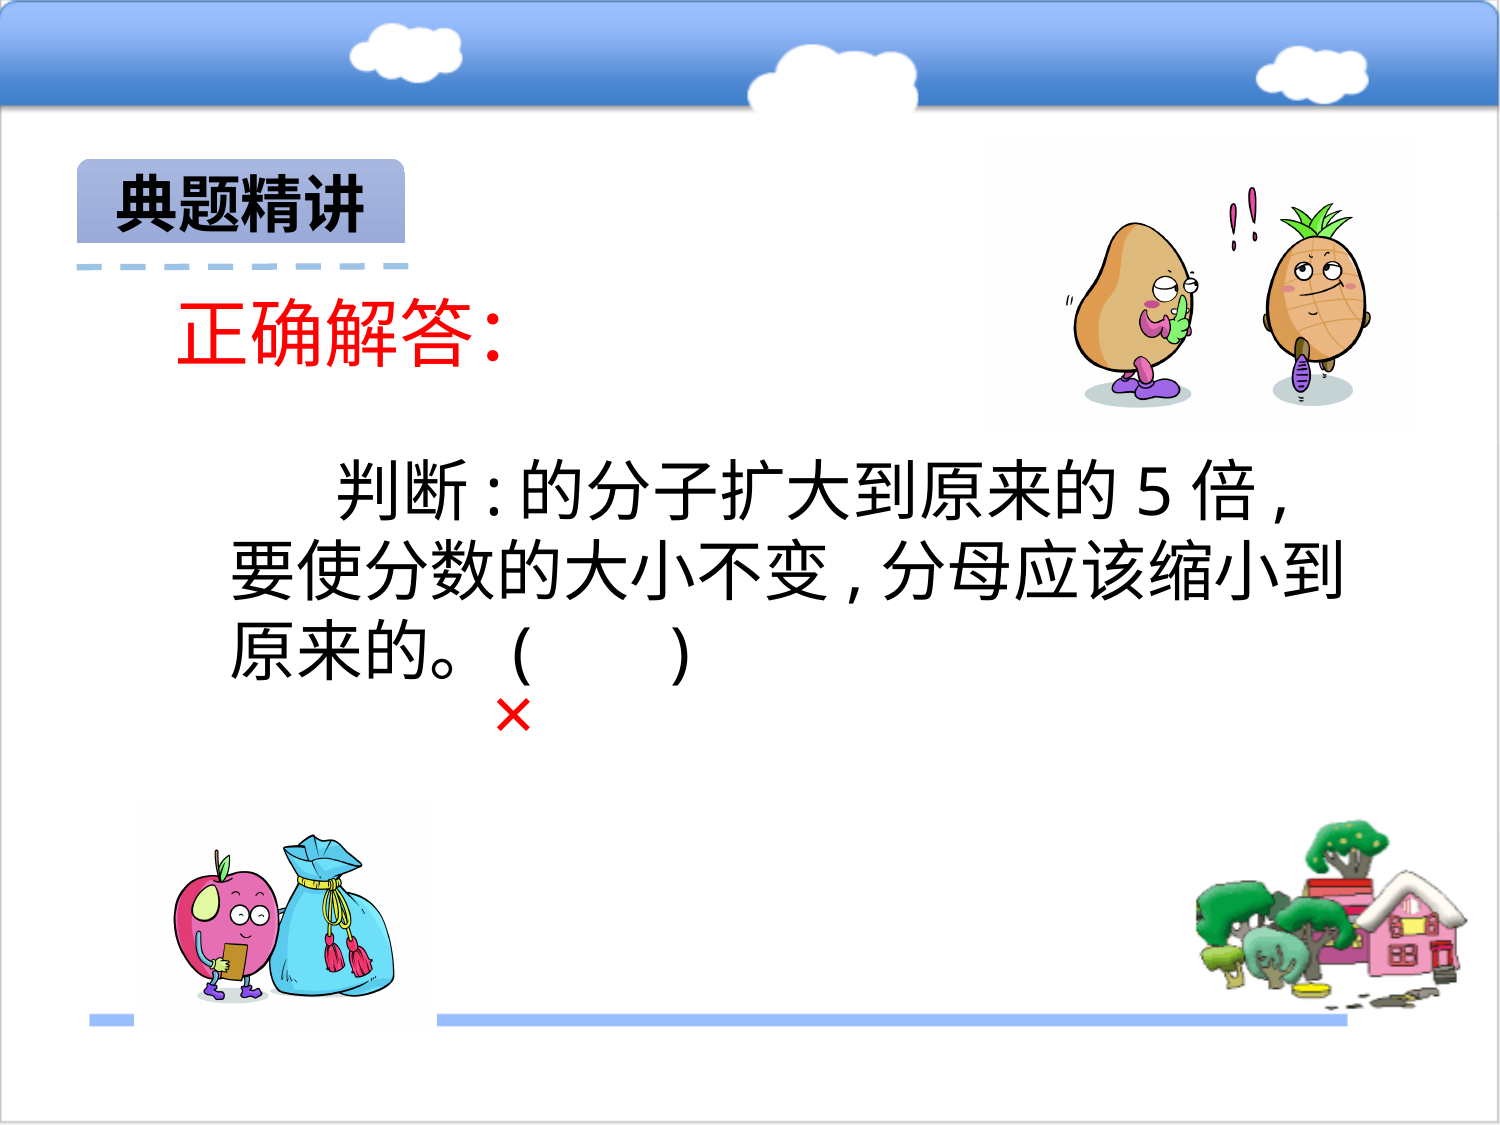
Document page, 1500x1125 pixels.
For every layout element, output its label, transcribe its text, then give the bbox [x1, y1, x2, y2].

picture [0, 0, 1500, 1125]
text_box 典题精讲 [76, 158, 406, 244]
text_box 正确解答： [159, 278, 741, 384]
text_box × [478, 658, 605, 764]
